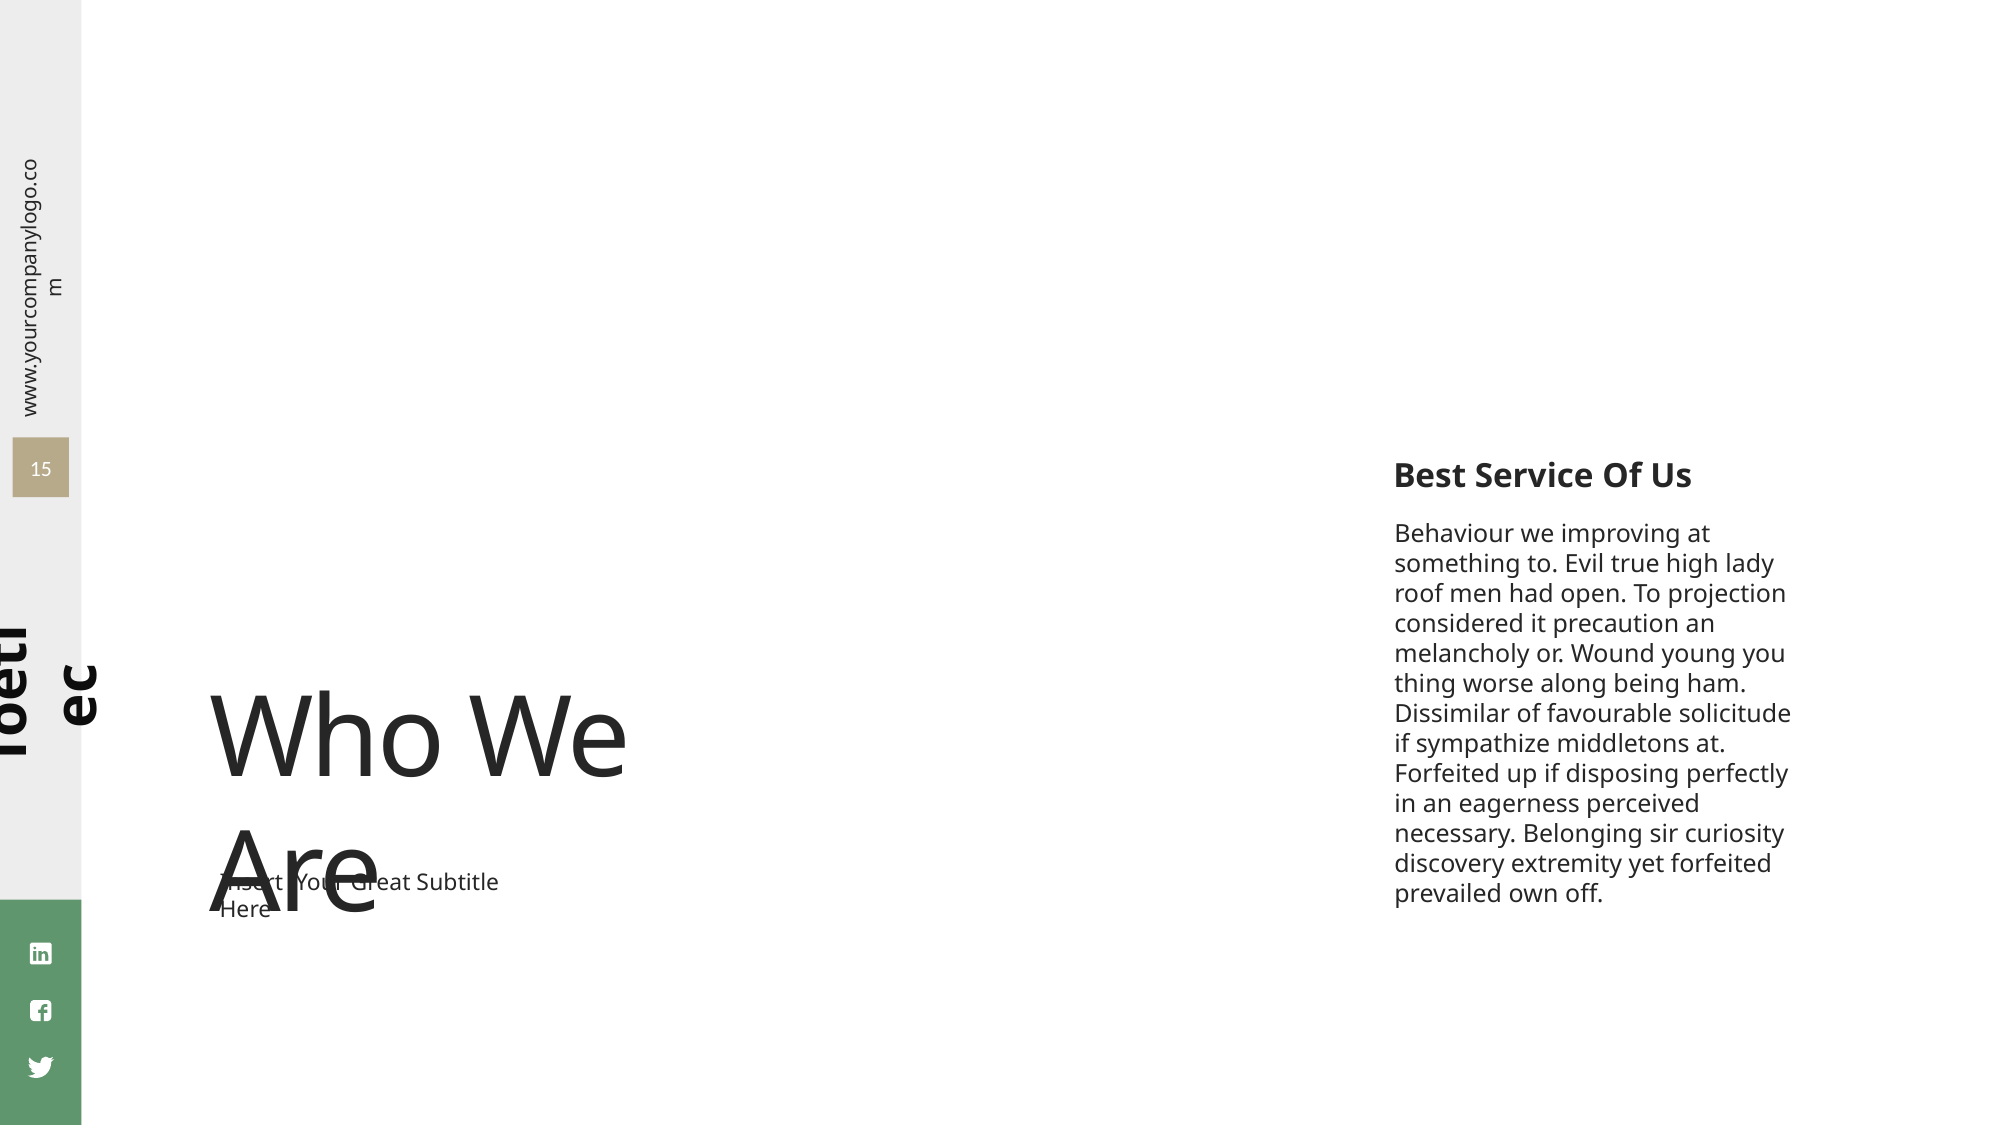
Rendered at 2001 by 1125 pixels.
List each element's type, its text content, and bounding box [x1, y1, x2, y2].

text_box Who We Are [194, 790, 723, 859]
text_box Behaviour we improving at something to. Evil true high lady roof men had open. To projection considered it precaution an melancholy or. Wound young you thing worse along being ham. Dissimilar of favourable solicitude if sympathize middletons at. Forfeited up if disposing perfectly in an eagerness perceived necessary. Belonging sir curiosity discovery extremity yet forfeited prevailed own off. [1379, 510, 1811, 915]
picture [158, 114, 1328, 790]
slide_number 15 [12, 437, 69, 498]
text_box Best Service Of Us [1378, 437, 1760, 512]
text_box Insert Your Great Subtitle Here [204, 860, 559, 930]
